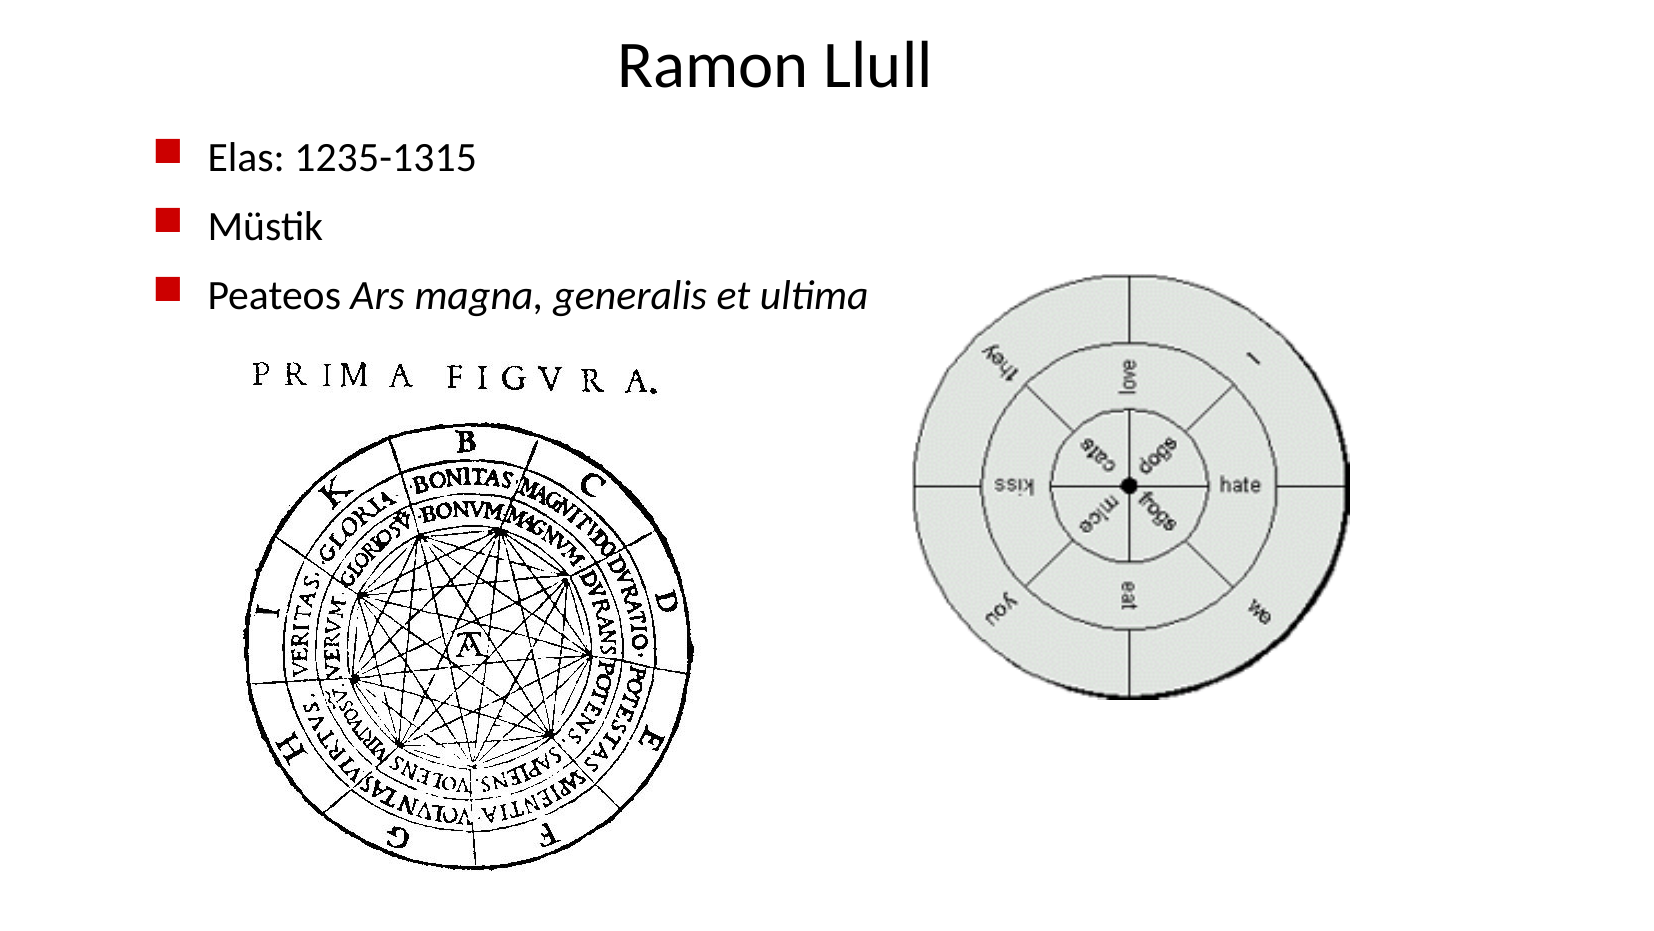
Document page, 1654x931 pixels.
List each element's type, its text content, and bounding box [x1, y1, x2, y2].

picture [912, 274, 1350, 700]
picture [221, 337, 713, 891]
title Ramon Llull [137, 0, 1413, 100]
list Elas: 1235-1315 Müstik Peateos Ars magna, generalis et ultima [137, 125, 1425, 931]
